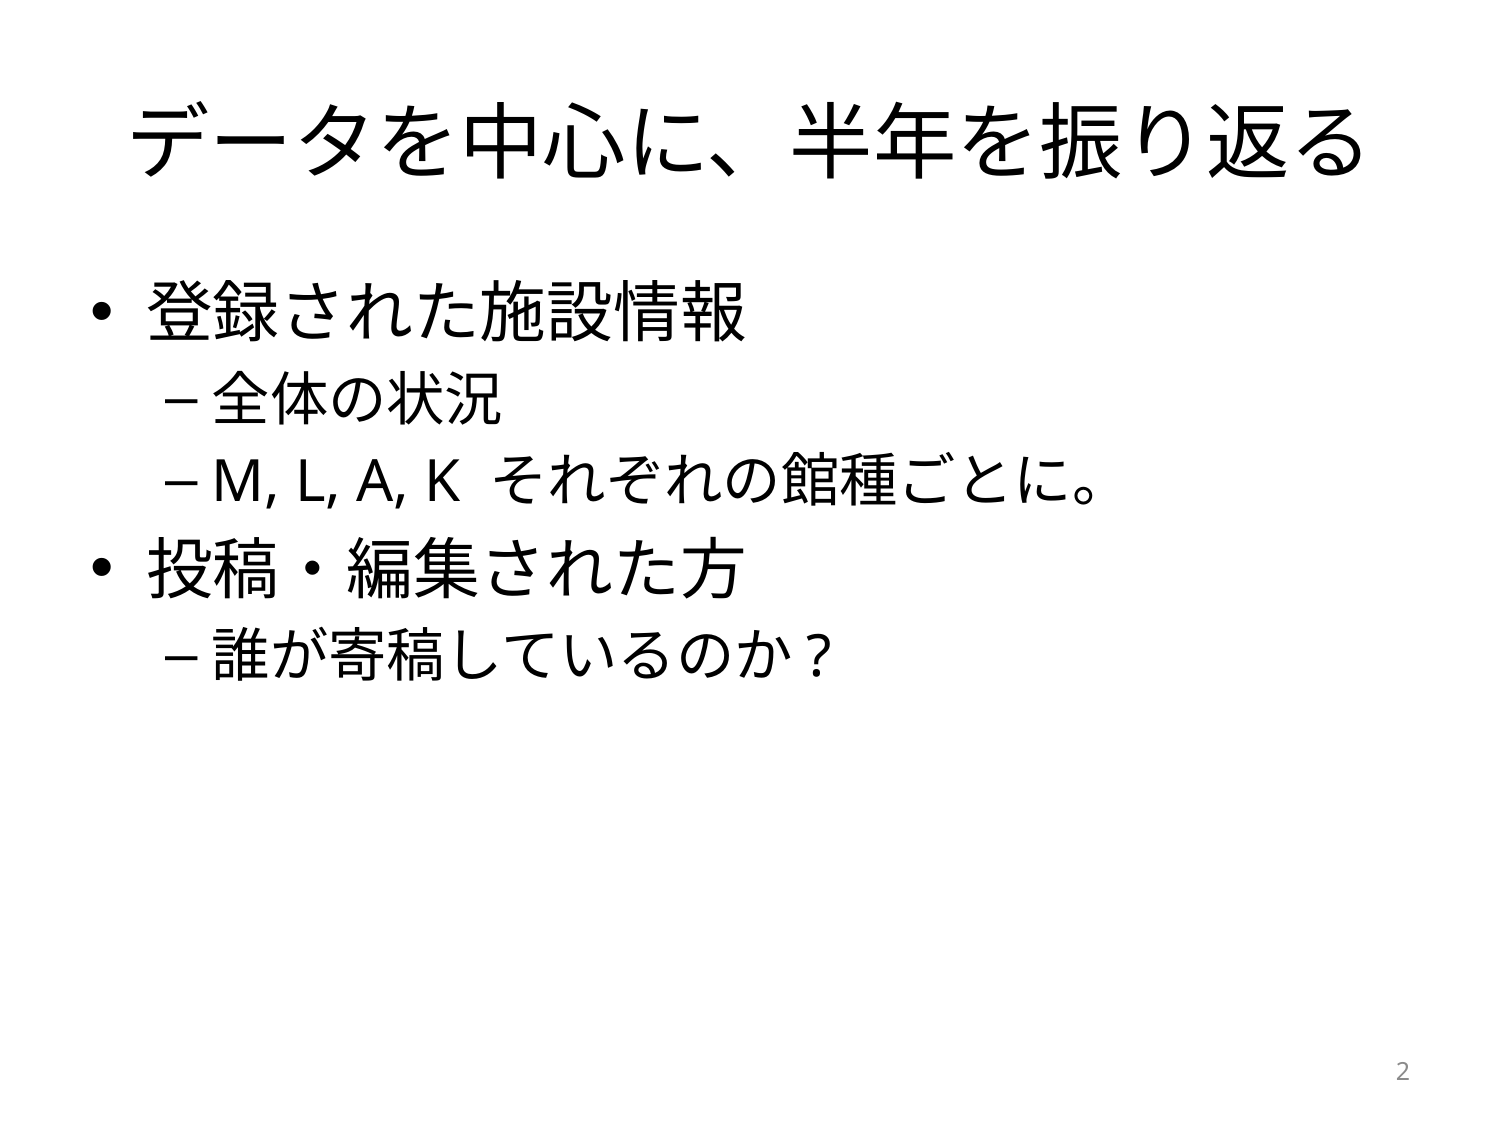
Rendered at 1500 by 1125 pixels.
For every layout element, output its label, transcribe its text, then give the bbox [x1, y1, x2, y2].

list 登録された施設情報 全体の状況 M, L, A, K それぞれの館種ごとに。 投稿・編集された方 誰が寄稿しているのか? [75, 262, 1425, 1094]
title データを中心に、半年を振り返る [75, 45, 1425, 233]
slide_number 2 [1074, 1042, 1425, 1103]
